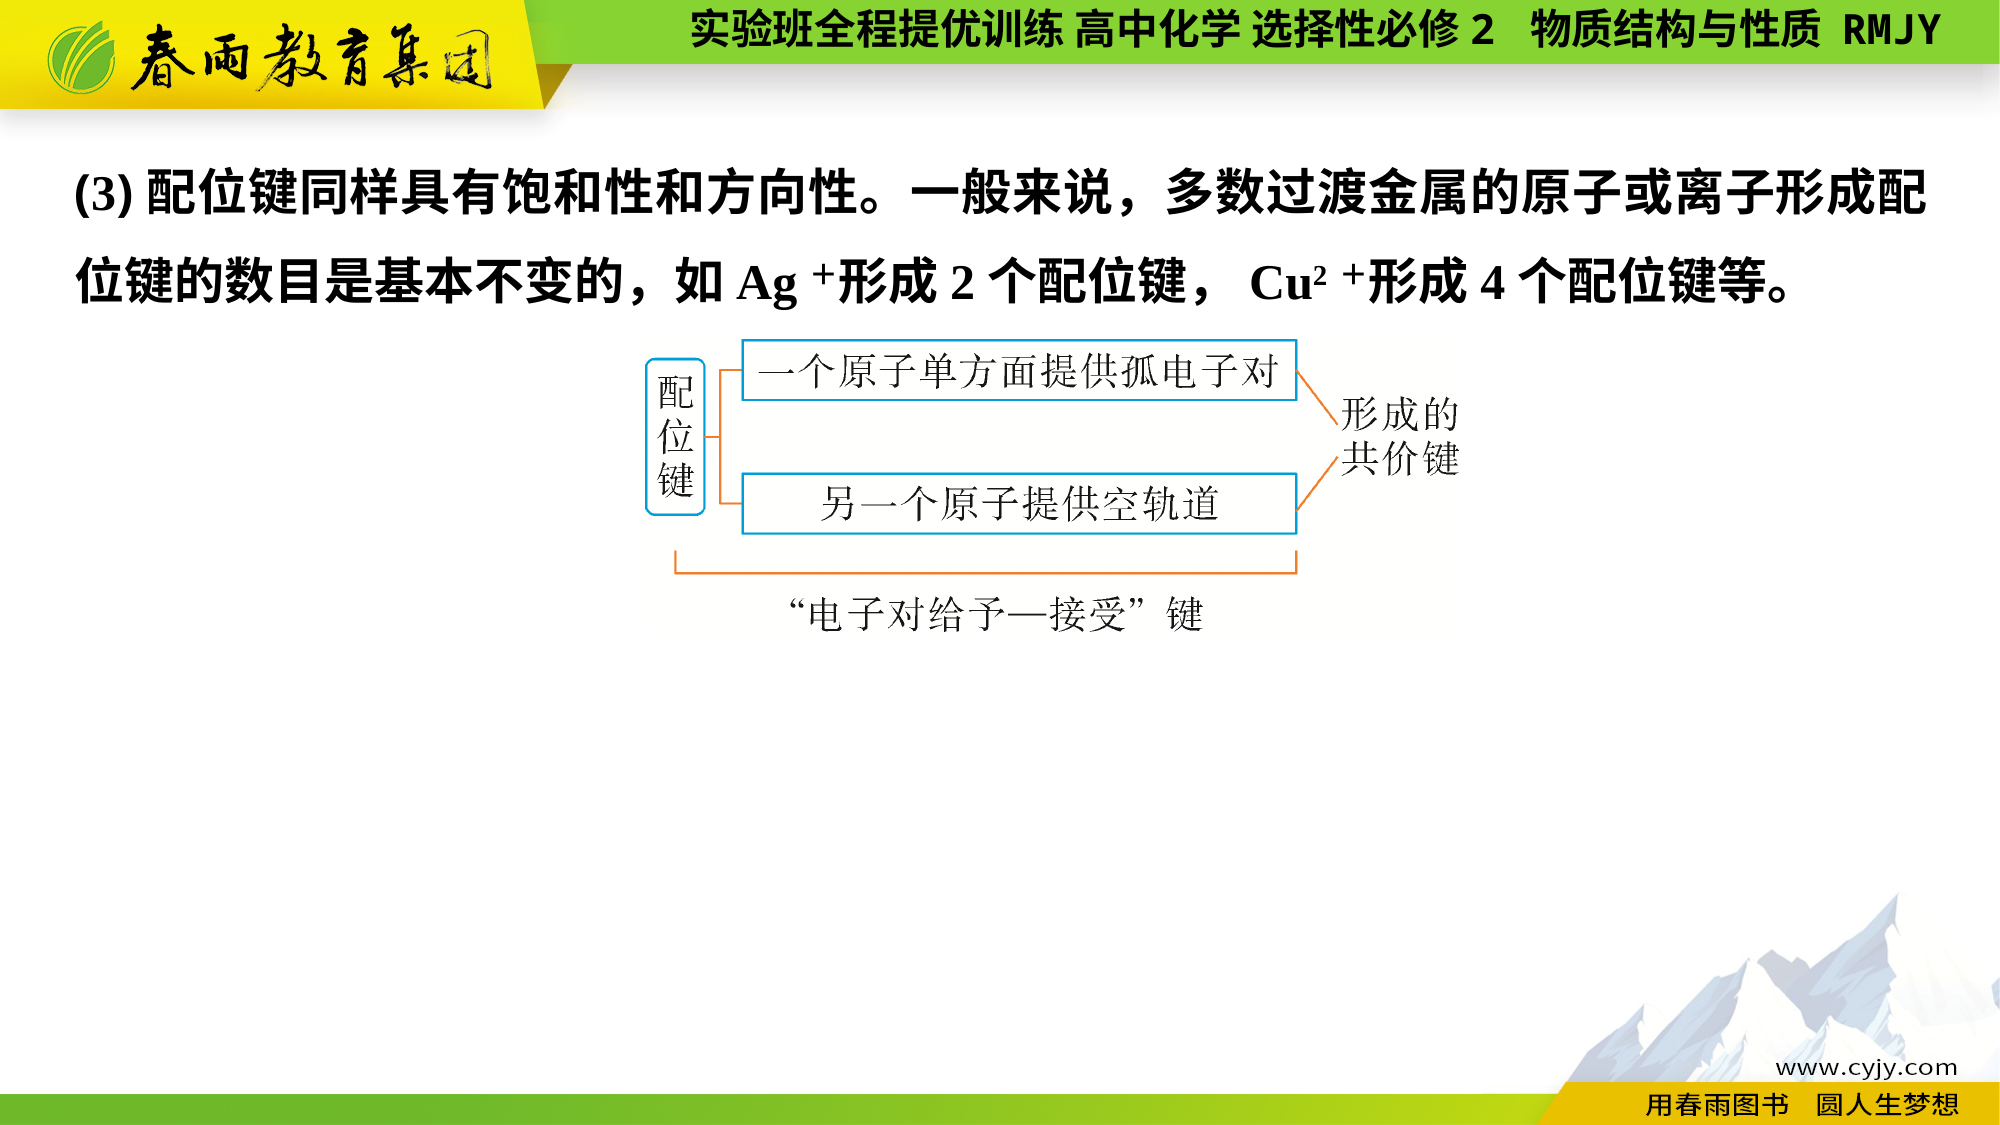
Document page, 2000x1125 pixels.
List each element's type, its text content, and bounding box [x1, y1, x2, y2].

picture [0, 0, 2000, 1125]
list (3)配位键同样具有饱和性和方向性。一般来说，多数过渡金属的原子或离子形成配位键的数目是基本不变的，如Ag＋形成2个配位键，Cu2＋形成4个配位键等。 [59, 122, 1944, 308]
